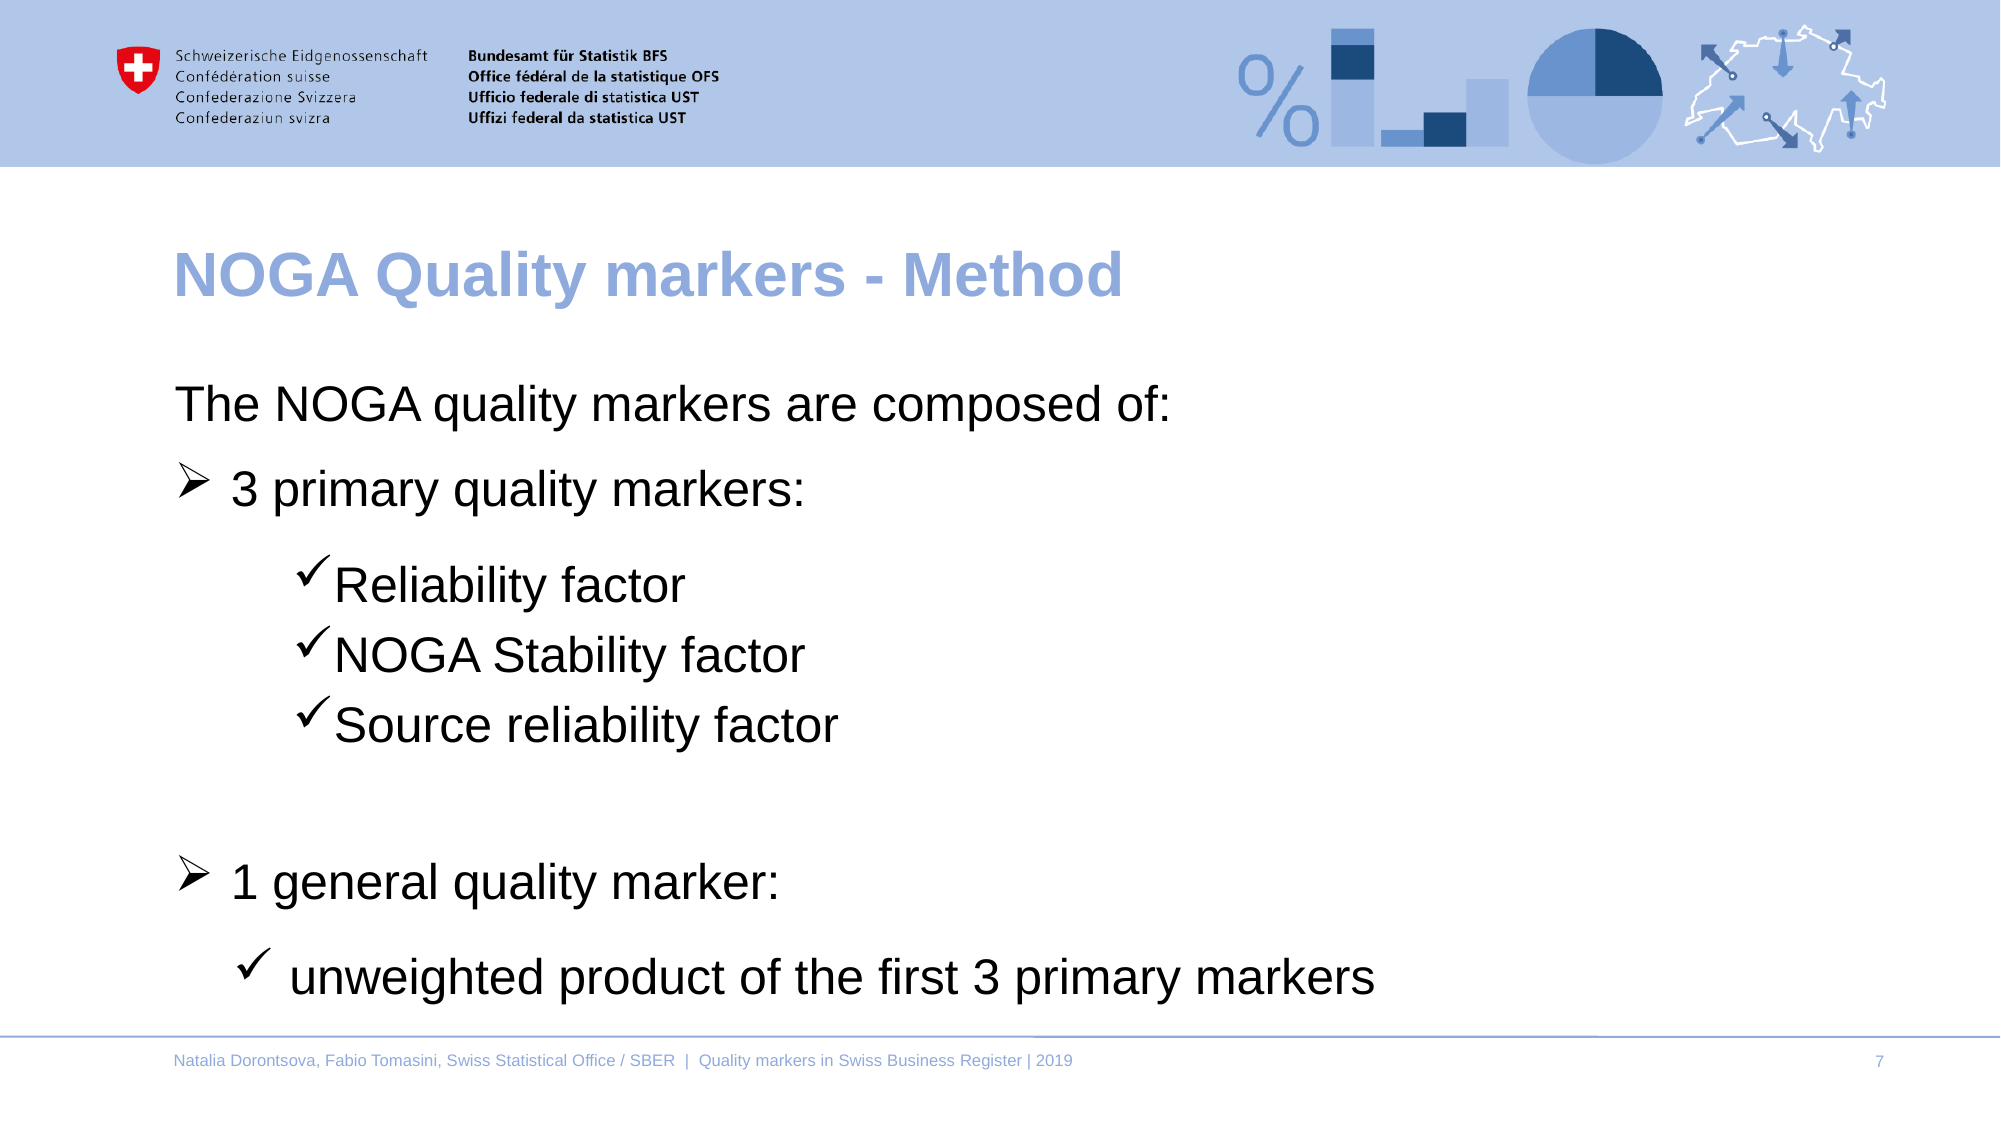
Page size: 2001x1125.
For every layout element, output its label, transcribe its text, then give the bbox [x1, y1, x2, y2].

slide_number 7 [1739, 1050, 1885, 1089]
list The NOGA quality markers are composed of: 3 primary quality markers: Reliability factor NOGA Stability factor Source reliability factor 1 general quality marker: unweighted product of the first 3 primary markers [174, 341, 1885, 1028]
picture [0, 0, 2001, 167]
title NOGA Quality markers - Method [173, 233, 1885, 310]
footer Natalia Dorontsova, Fabio Tomasini, Swiss Statistical Office / SBER | Quality markers in Swiss Business Register | 2019 [173, 1050, 1709, 1089]
